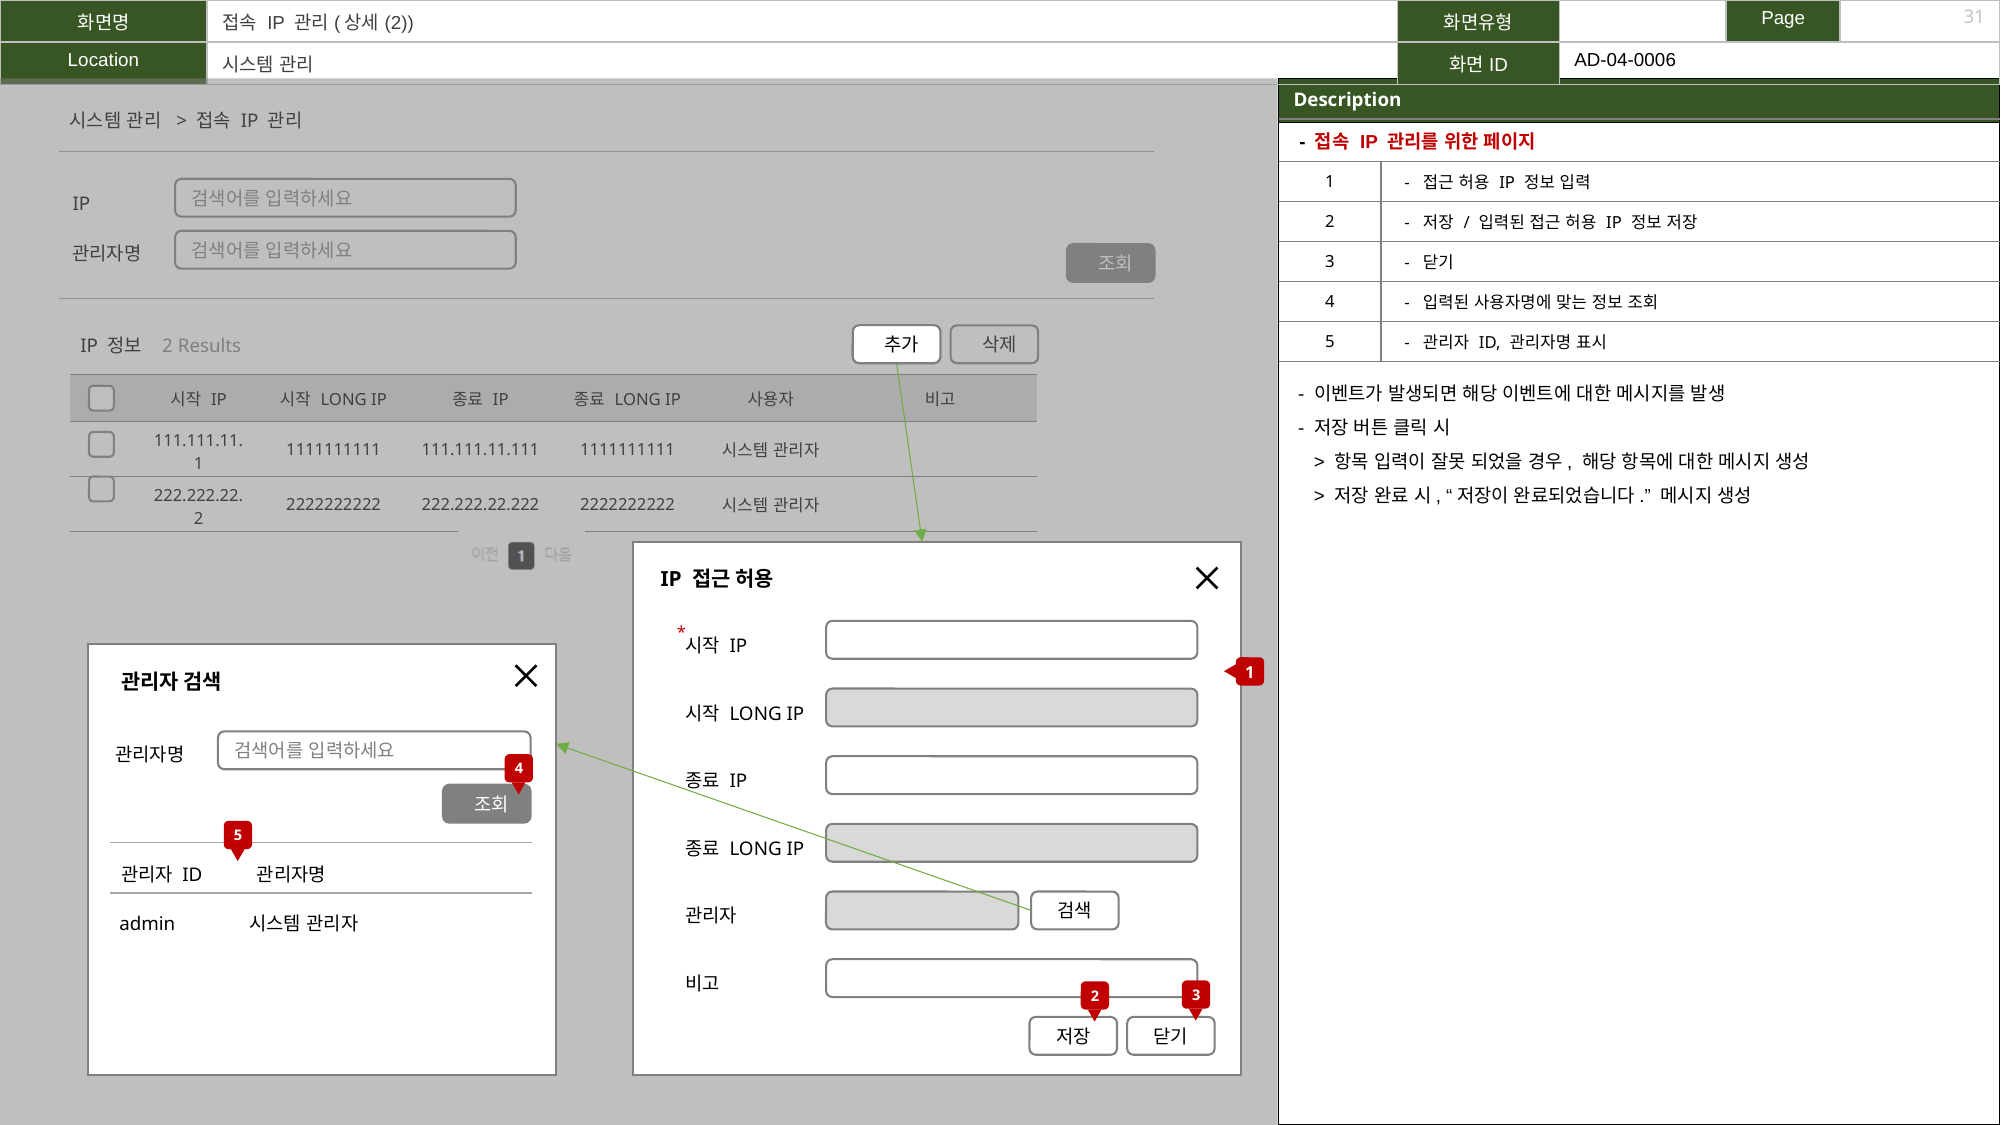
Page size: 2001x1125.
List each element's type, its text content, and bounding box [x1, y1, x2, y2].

table_cell - 접근 허용 IP 정보 입력 [1382, 162, 2000, 201]
table_cell 화면ID [1398, 43, 1559, 84]
slide_number 31 [1550, 0, 2000, 48]
table_cell - 관리자 ID, 관리자명 표시 [1382, 322, 2000, 361]
table_header Description [1279, 85, 1999, 118]
table_cell - 입력된 사용자명에 맞는 정보 조회 [1382, 282, 2000, 321]
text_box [0, 77, 1279, 1125]
table_header - 접속 IP 관리를 위한 페이지 [1279, 120, 2000, 161]
picture [458, 530, 585, 579]
table_cell 2 [1279, 202, 1380, 241]
table_header 화면명 [1, 1, 206, 41]
table_cell - 닫기 [1382, 242, 2000, 281]
table_cell 3 [1279, 242, 1380, 281]
table_cell AD-04-0006 [1560, 48, 1999, 84]
table_cell [1279, 362, 1999, 1124]
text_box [1283, 363, 1938, 514]
table_header 접속 IP 관리(상세(2)) [208, 1, 1397, 41]
table_cell - 저장 / 입력된 접근 허용 IP 정보 저장 [1382, 202, 2000, 241]
table_cell 시스템 관리 [208, 43, 1397, 84]
table_cell 5 [1279, 322, 1380, 361]
table_cell 4 [1279, 282, 1380, 321]
table_header 화면유형 [1398, 1, 1550, 41]
table_cell 1 [1279, 162, 1380, 201]
table_cell Location [1, 43, 206, 77]
